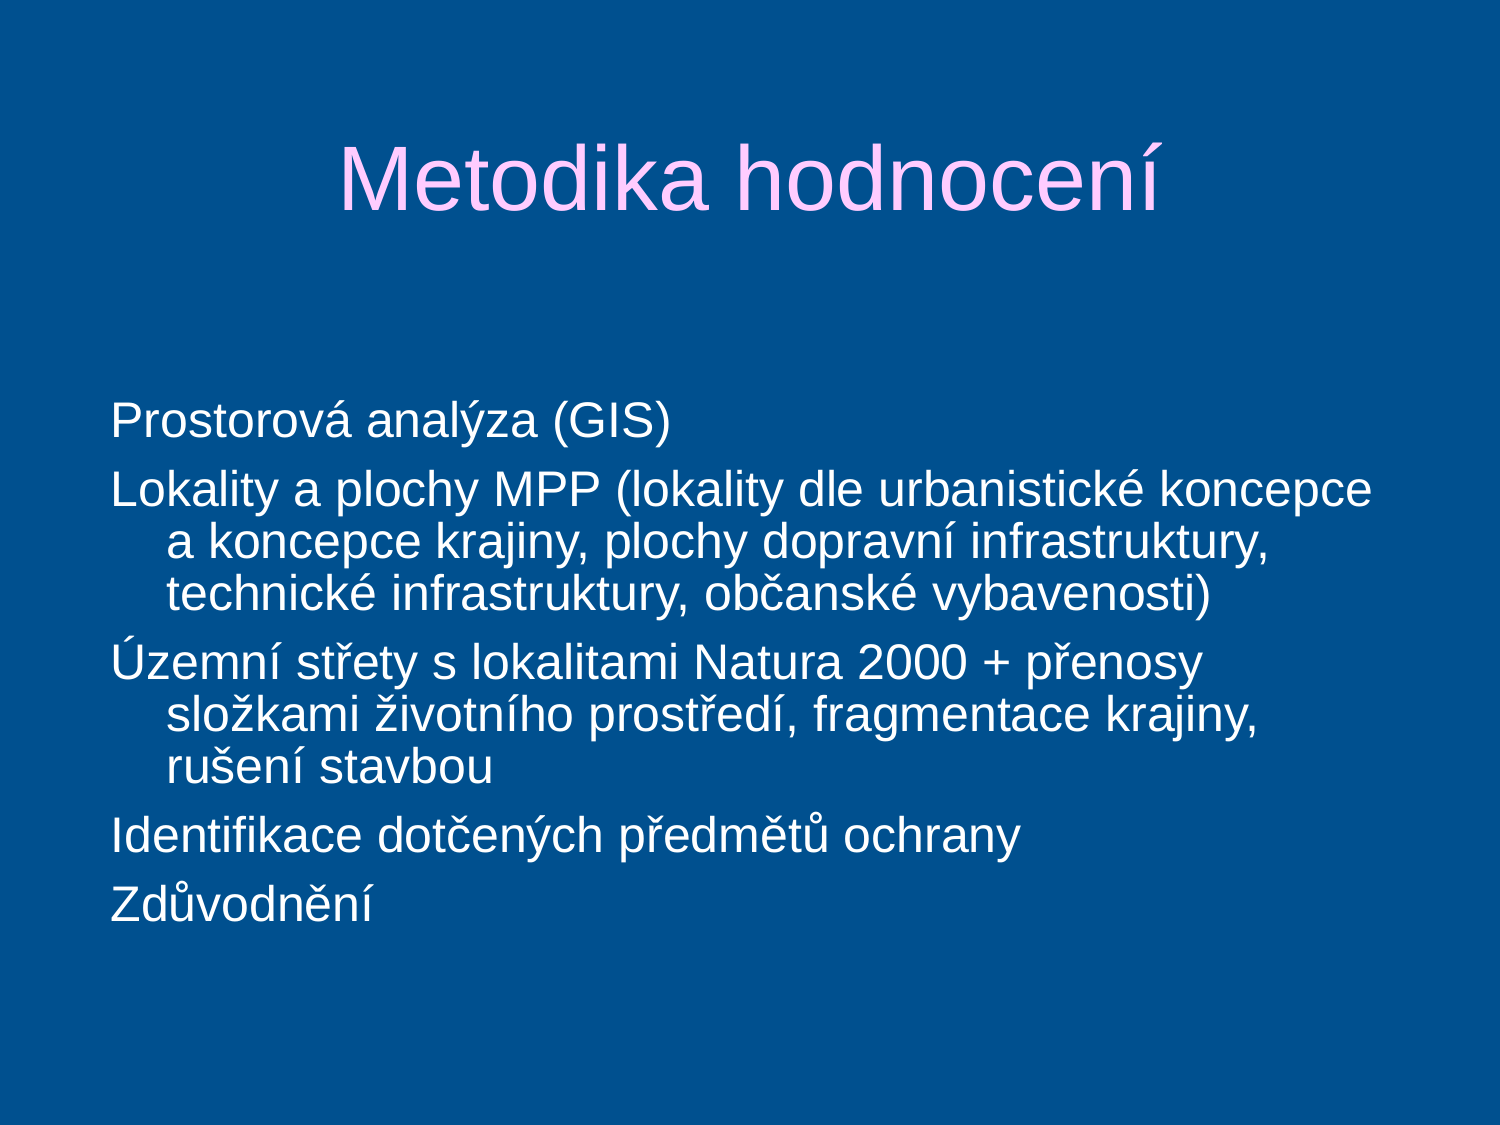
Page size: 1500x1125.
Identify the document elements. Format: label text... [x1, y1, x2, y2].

title Metodika hodnocení [110, 90, 1392, 264]
list Prostorová analýza (GIS) Lokality a plochy MPP (lokality dle urbanistické koncepce a koncepce krajiny, plochy dopravní infrastruktury, technické infrastruktury, občanské vybavenosti) Územní střety s lokalitami Natura 2000 + přenosy složkami životního prostředí, fragmentace krajiny, rušení stavbou Identifikace dotčených předmětů ochrany Zdůvodnění [110, 312, 1392, 1007]
